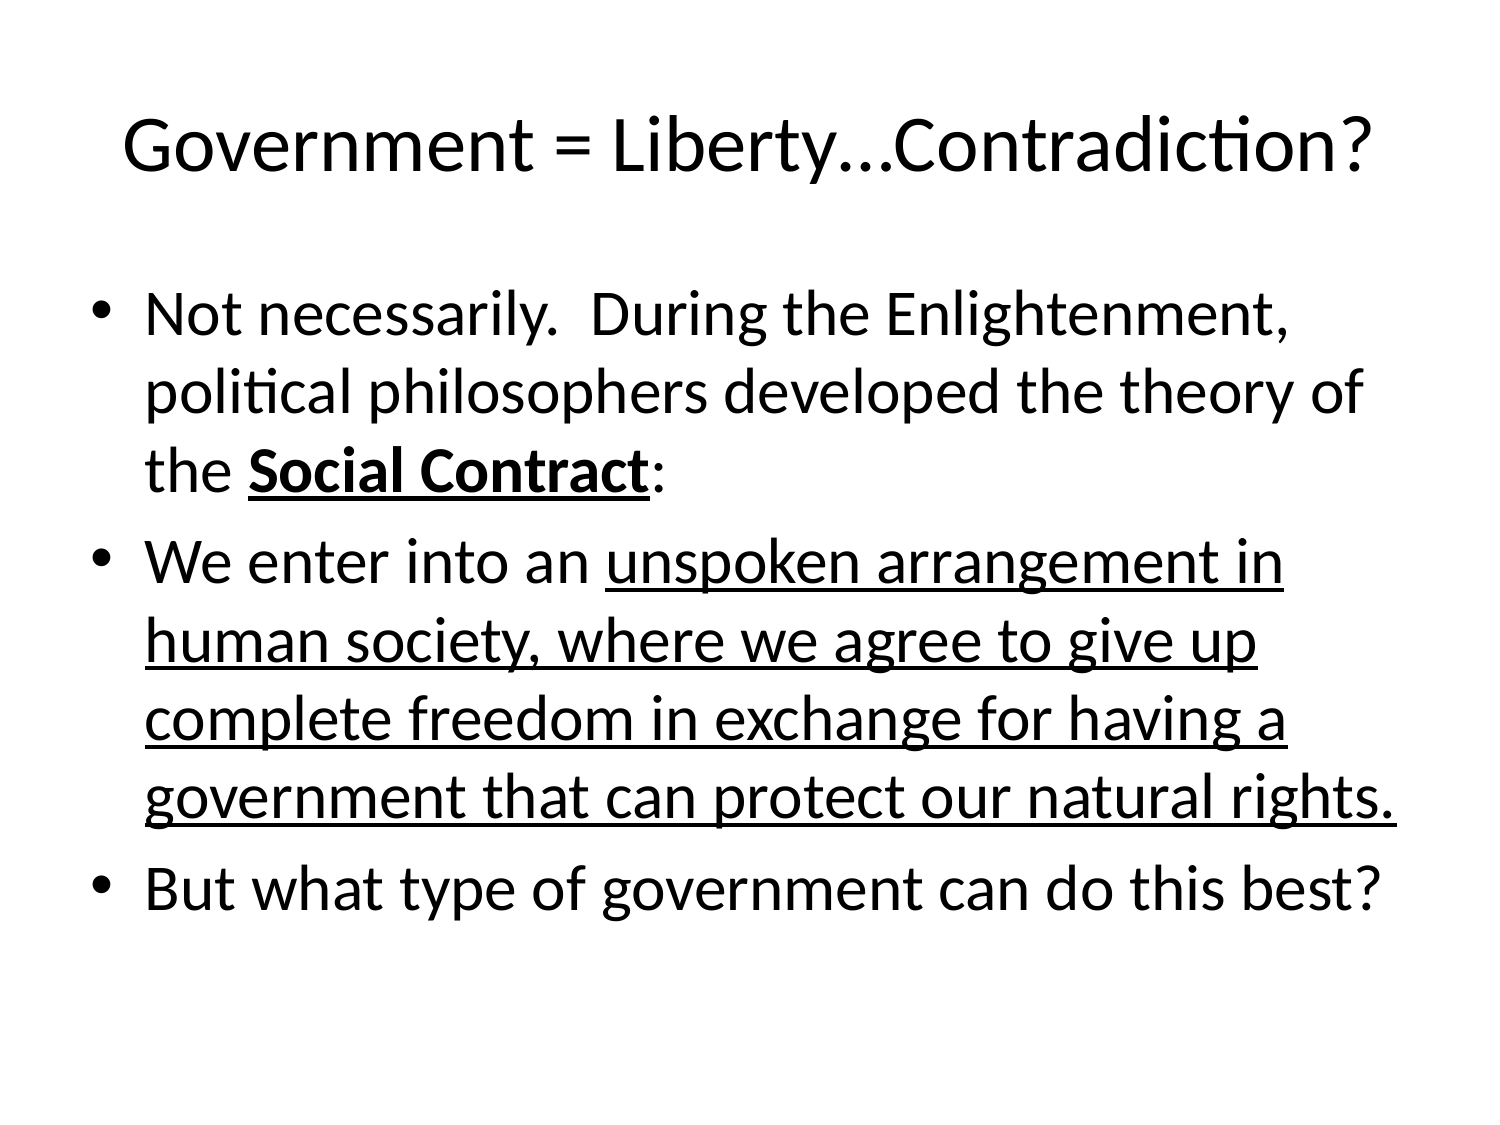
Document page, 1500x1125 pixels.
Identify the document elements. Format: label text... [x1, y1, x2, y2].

title Government = Liberty…Contradiction? [75, 45, 1425, 233]
list Not necessarily. During the Enlightenment, political philosophers developed the theory of the Social Contract: We enter into an unspoken arrangement in human society, where we agree to give up complete freedom in exchange for having a government that can protect our natural rights. But what type of government can do this best? [75, 262, 1425, 1084]
